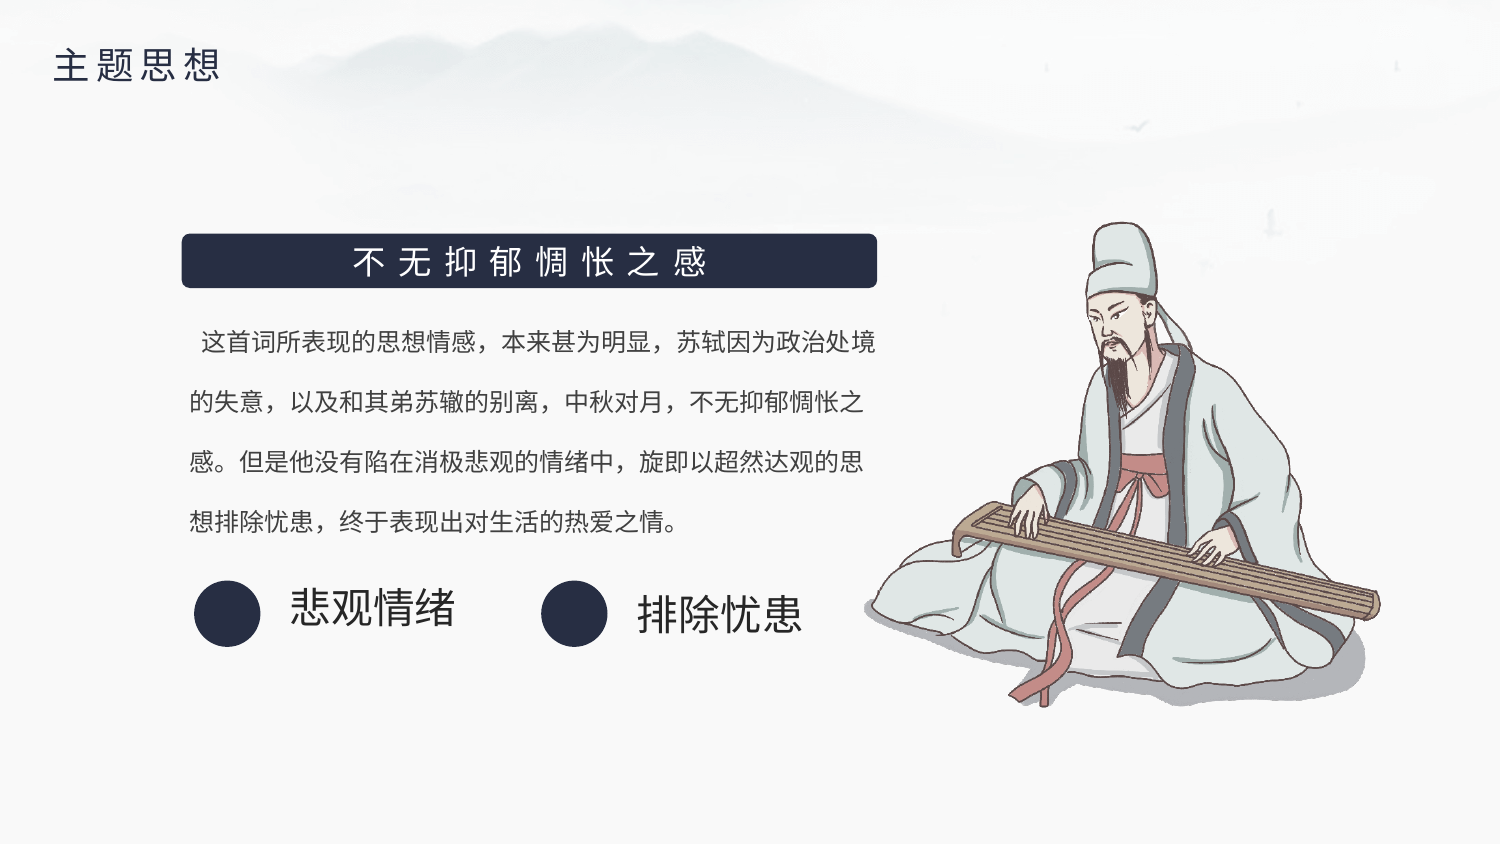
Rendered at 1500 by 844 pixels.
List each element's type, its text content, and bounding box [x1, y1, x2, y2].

text_box 排除忧患 [622, 581, 838, 646]
text_box [193, 579, 262, 648]
text_box [540, 579, 609, 648]
text_box 悲观情绪 [275, 573, 491, 639]
text_box 不无抑郁惆怅之感 [180, 232, 852, 290]
text_box 这首词所表现的思想情感，本来甚为明显，苏轼因为政治处境的失意，以及和其弟苏辙的别离，中秋对月，不无抑郁惆怅之感。但是他没有陷在消极悲观的情绪中，旋即以超然达观的思想排除忧患，终于表现出对生活的热爱之情。 [174, 288, 852, 544]
text_box 主题思想 [37, 34, 350, 95]
picture [0, 0, 1500, 844]
text_box [144, 297, 1270, 844]
